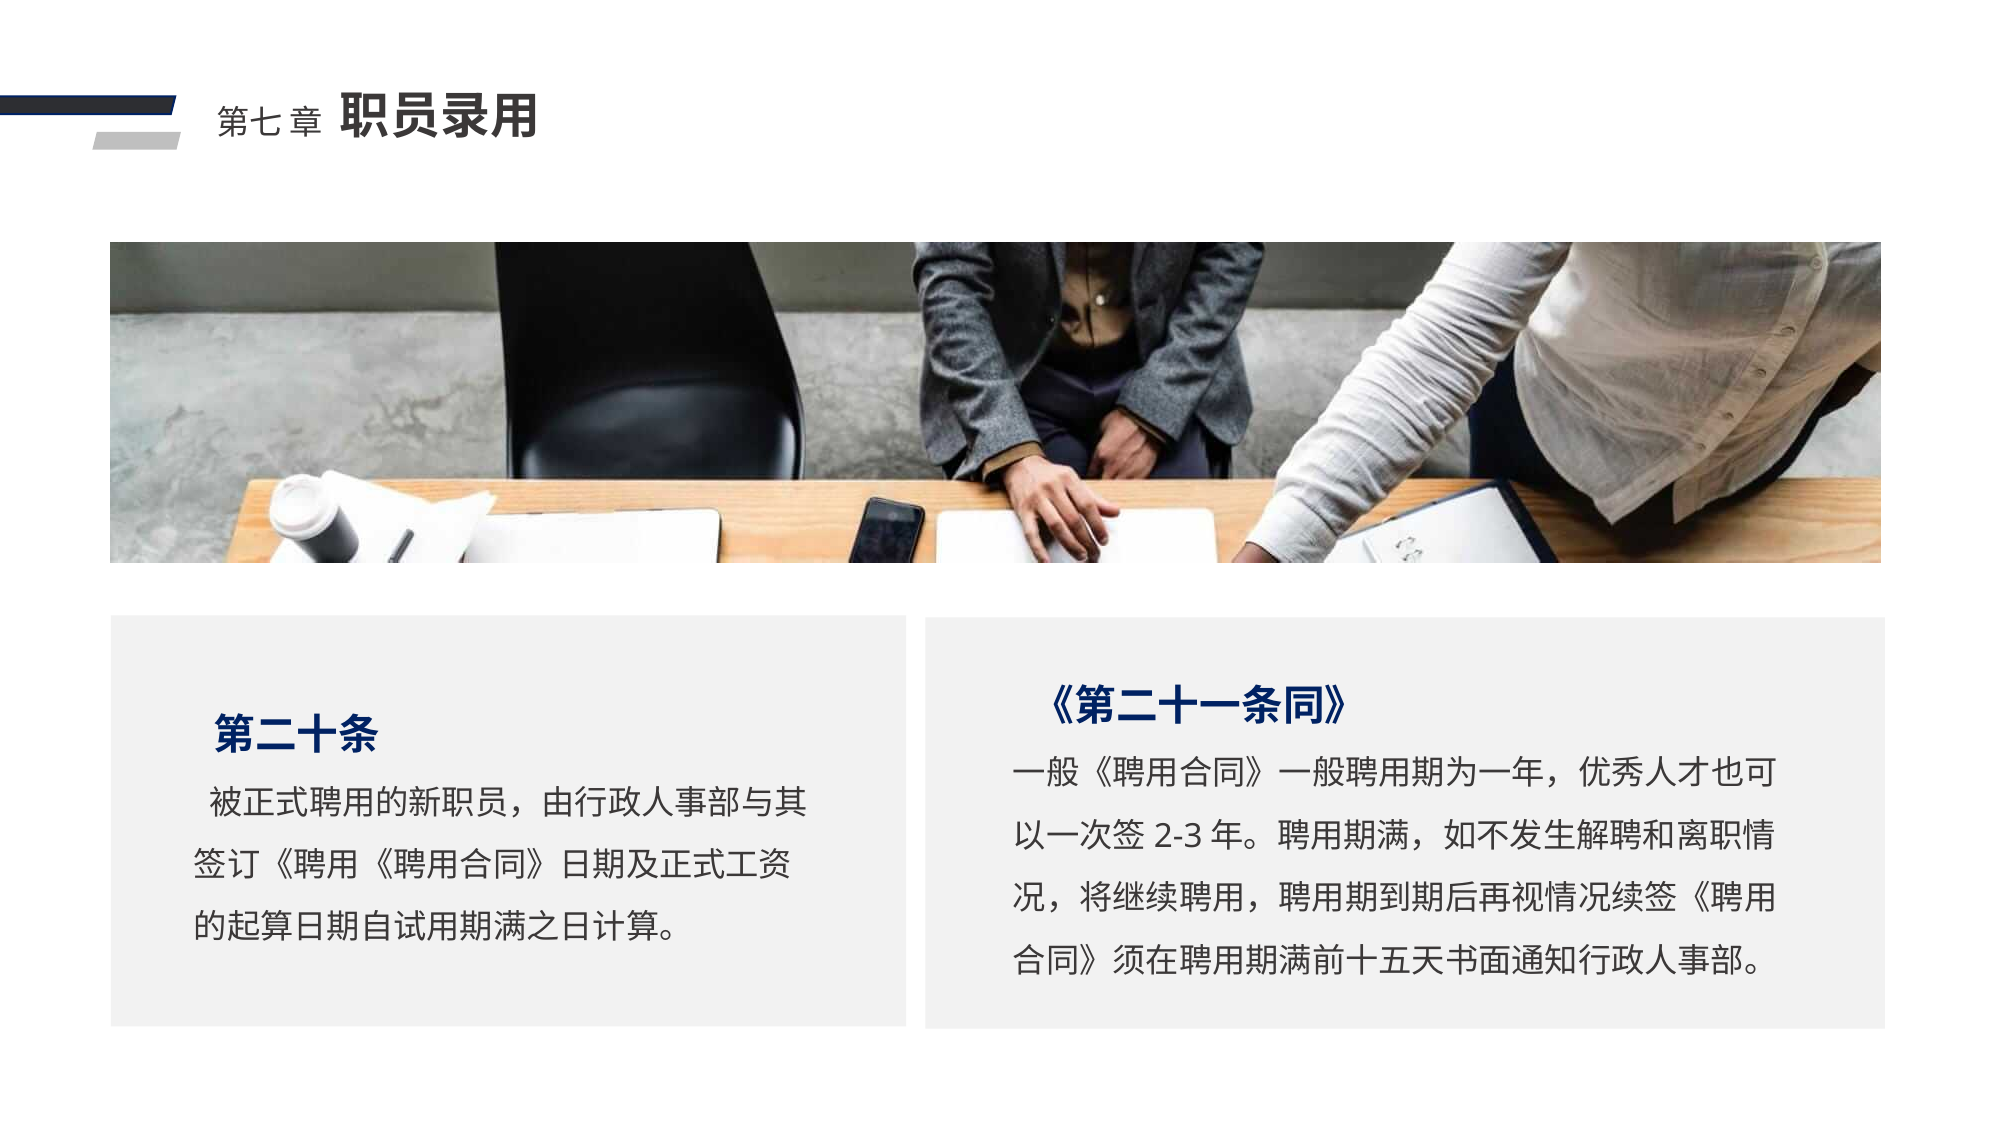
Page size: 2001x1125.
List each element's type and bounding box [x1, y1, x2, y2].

picture [110, 242, 1881, 563]
text_box [925, 617, 1885, 1029]
text_box [0, 96, 181, 150]
text_box [110, 615, 907, 1027]
text_box [201, 75, 689, 152]
